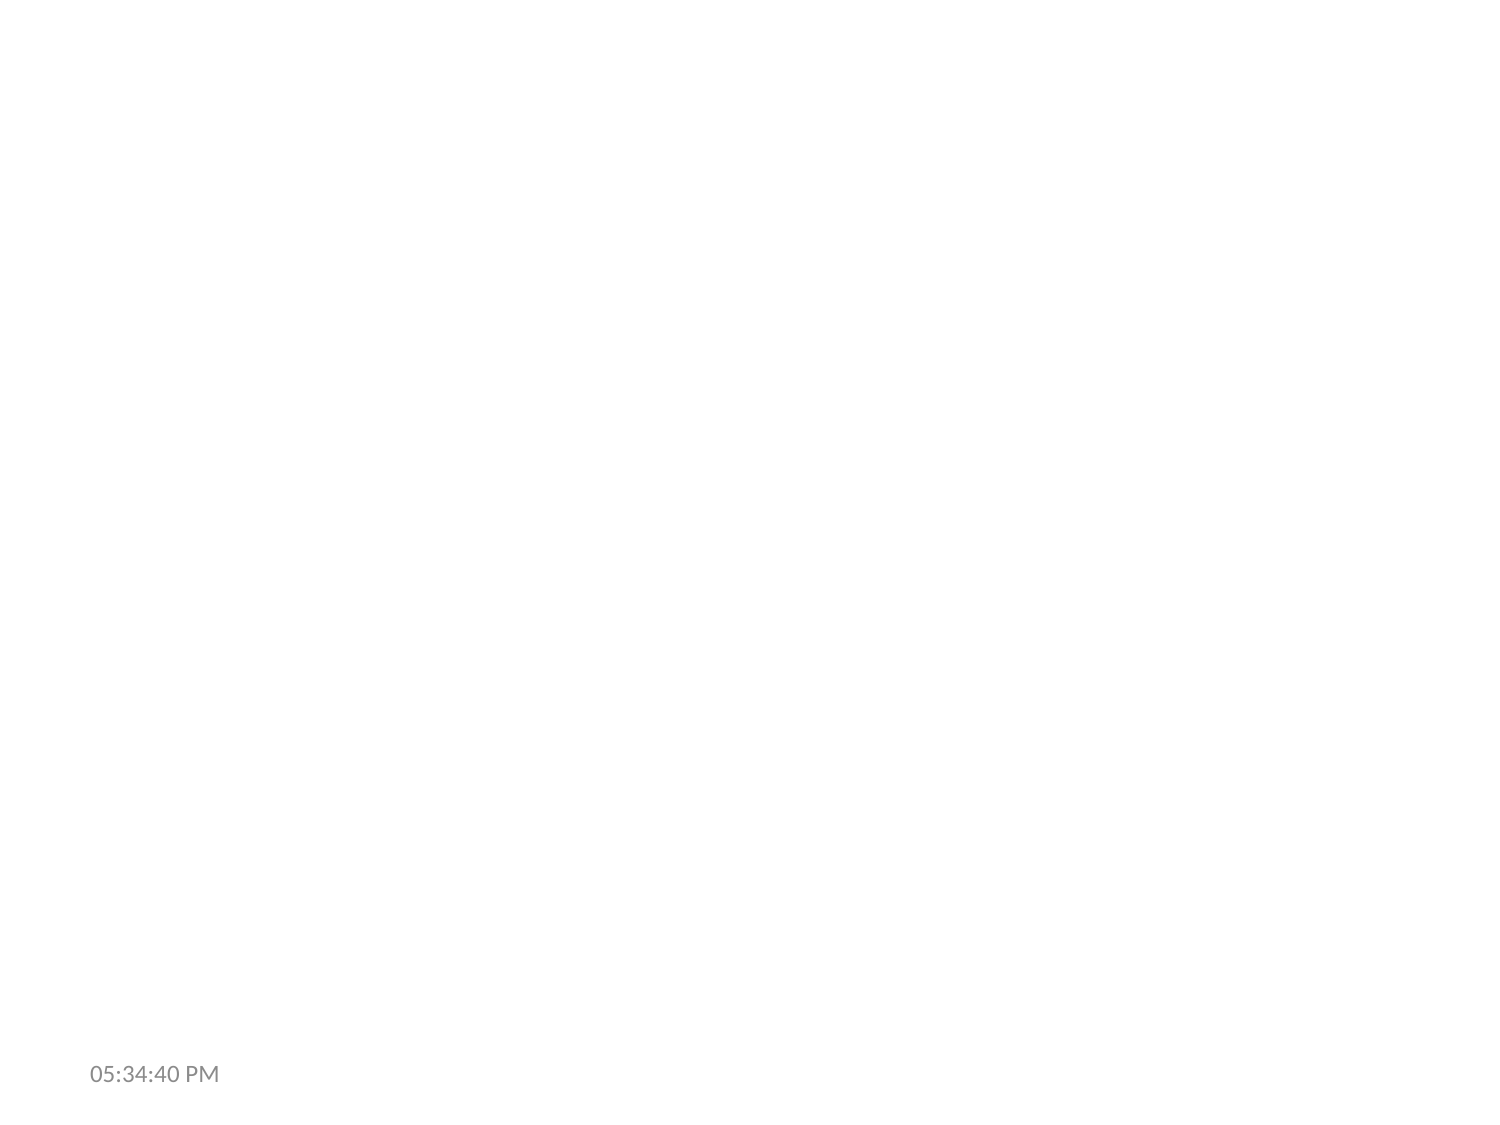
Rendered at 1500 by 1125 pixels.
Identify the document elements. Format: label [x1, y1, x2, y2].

slide_number [75, 1042, 425, 1103]
